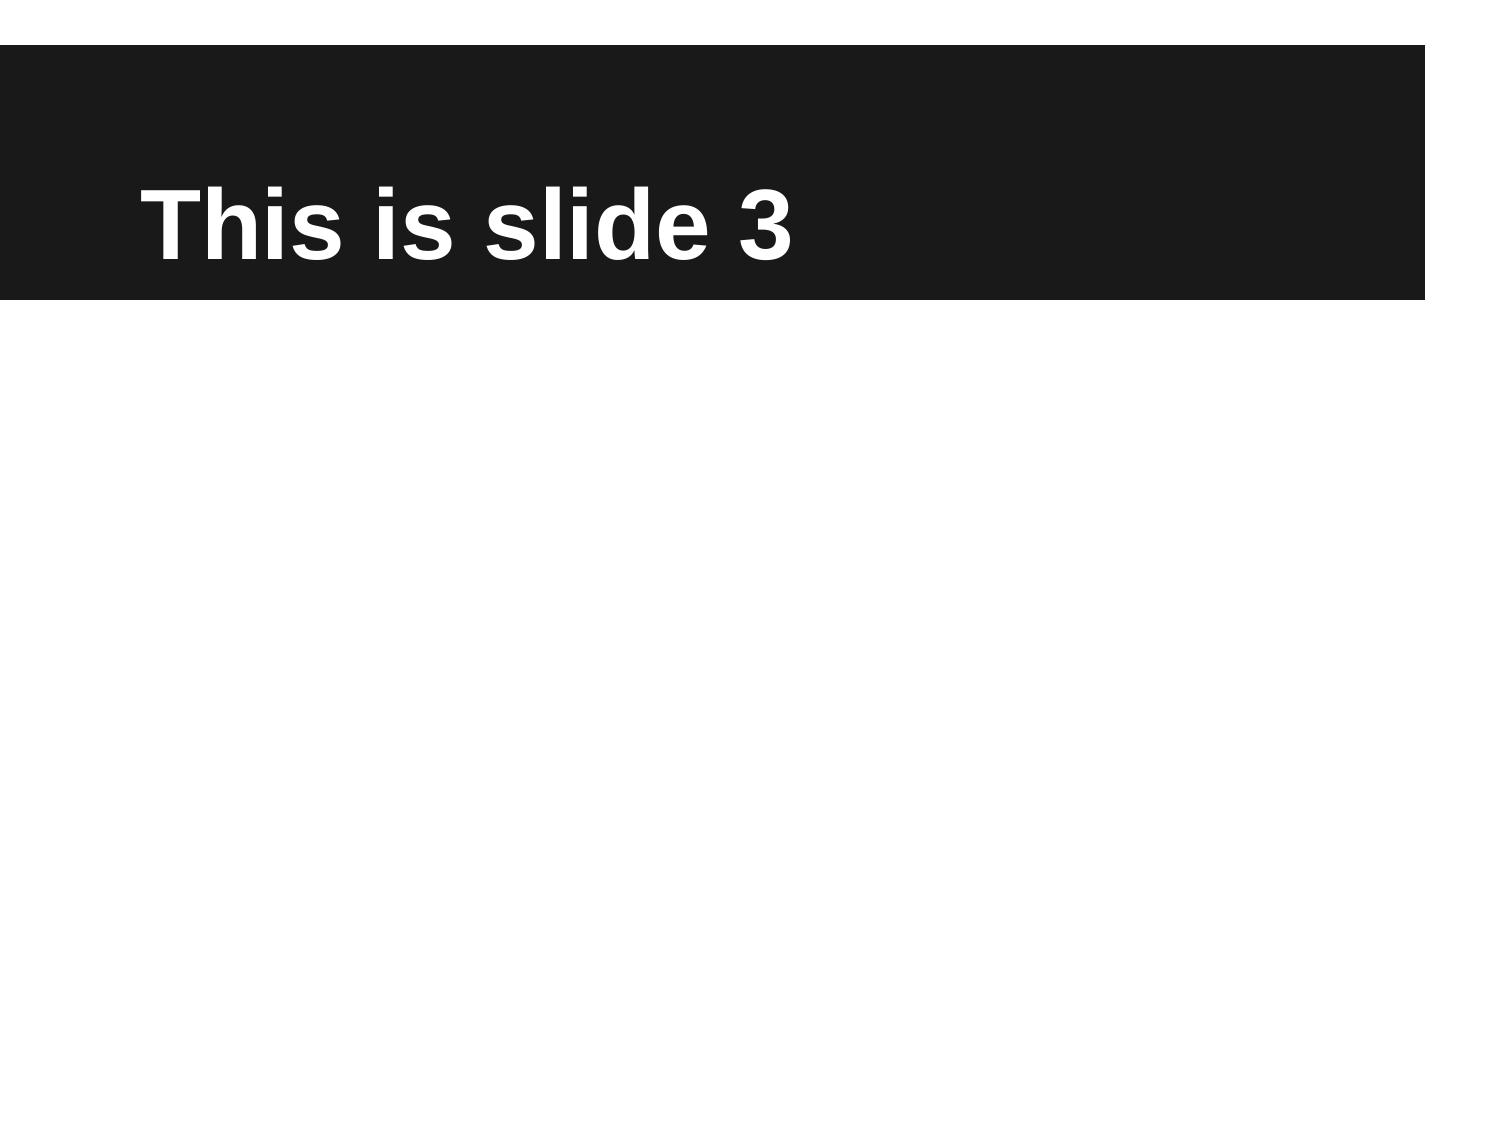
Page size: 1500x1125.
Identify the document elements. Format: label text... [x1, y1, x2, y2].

title This is slide 3 [75, 45, 1425, 295]
